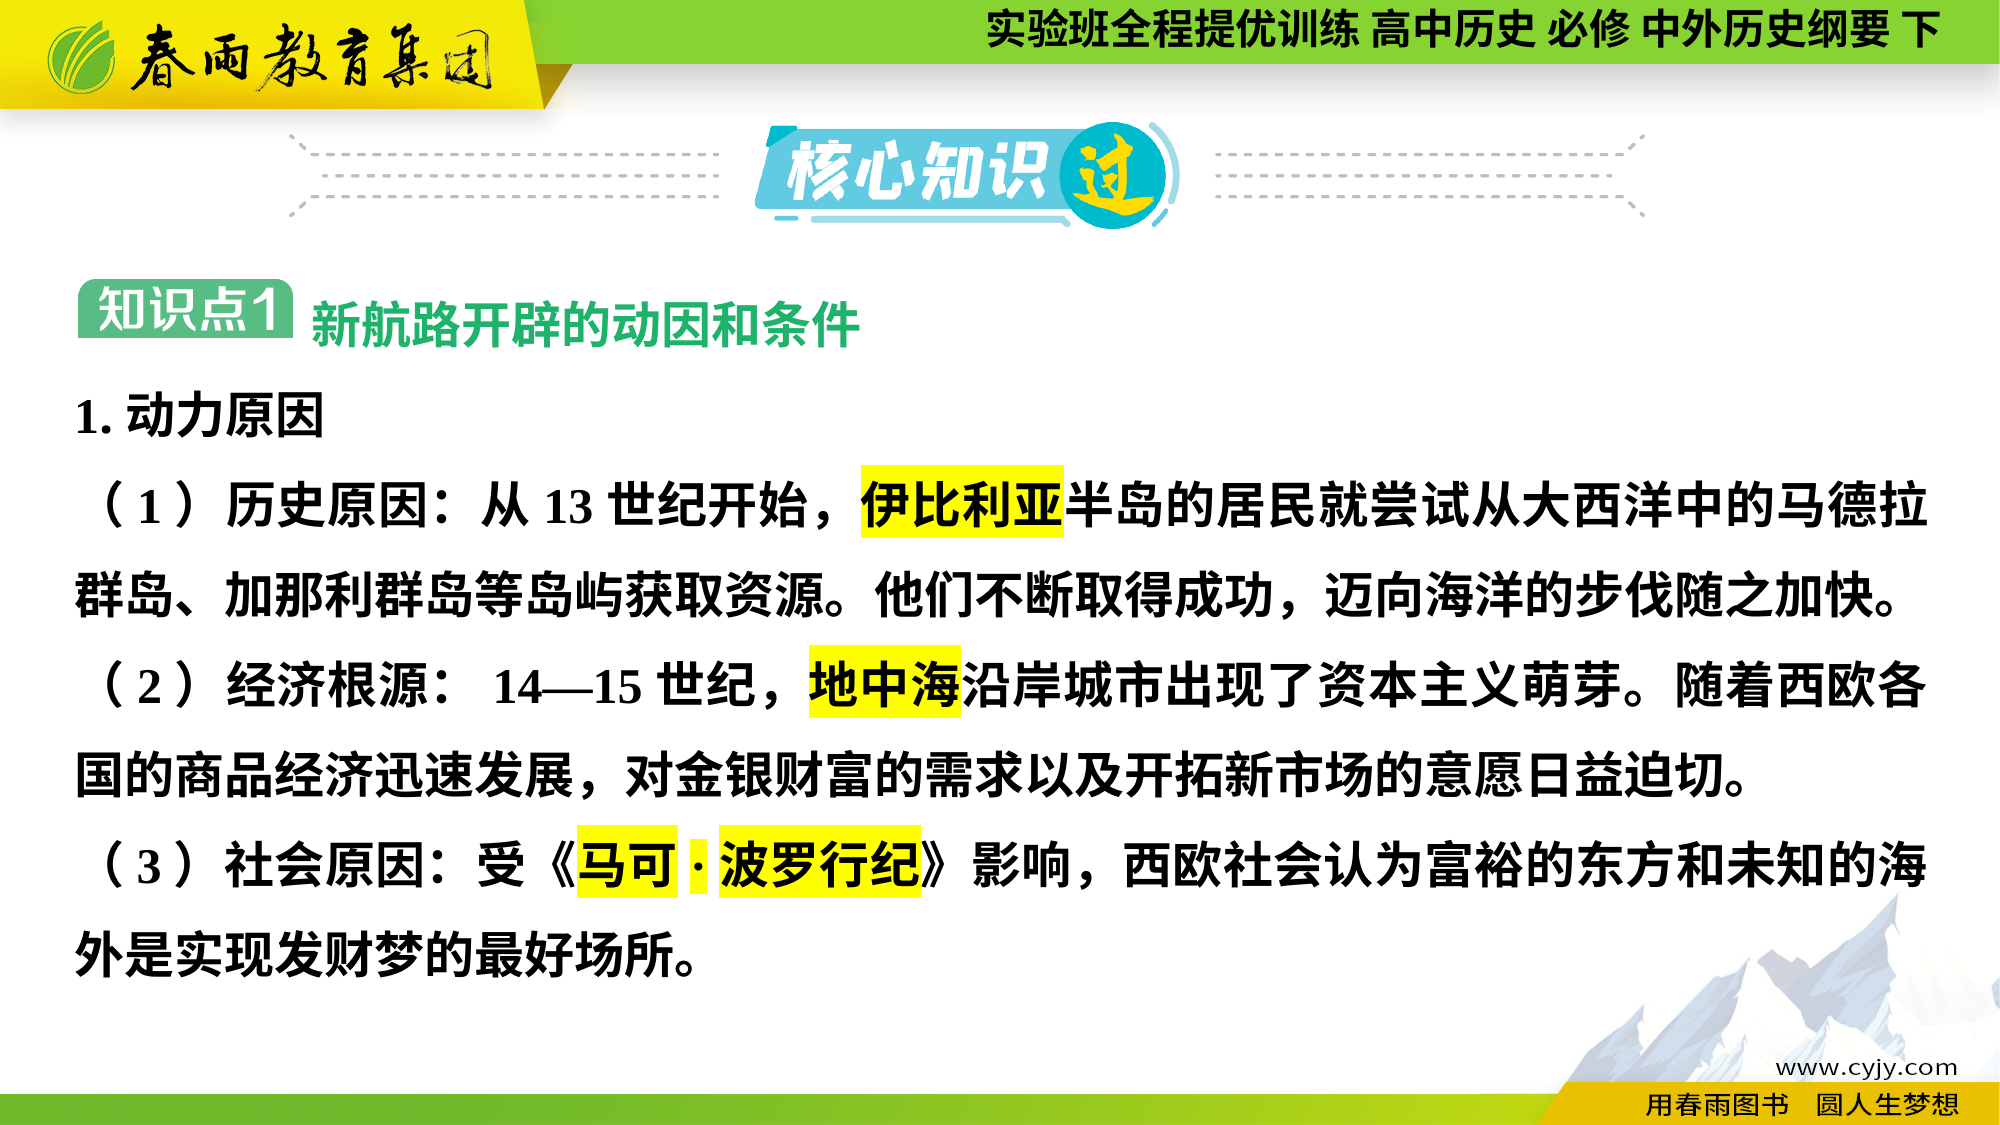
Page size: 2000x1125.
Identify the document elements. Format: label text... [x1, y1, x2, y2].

list 新航路开辟的动因和条件 1.动力原因 （1）历史原因：从13世纪开始，伊比利亚半岛的居民就尝试从大西洋中的马德拉群岛、加那利群岛等岛屿获取资源。他们不断取得成功，迈向海洋的步伐随之加快。 （2）经济根源：14—15世纪，地中海沿岸城市出现了资本主义萌芽。随着西欧各国的商品经济迅速发展，对金银财富的需求以及开拓新市场的意愿日益迫切。 （3）社会原因：受《马可·波罗行纪》影响，西欧社会认为富裕的东方和未知的海外是实现发财梦的最好场所。 [59, 255, 1944, 987]
picture [0, 0, 2000, 1125]
